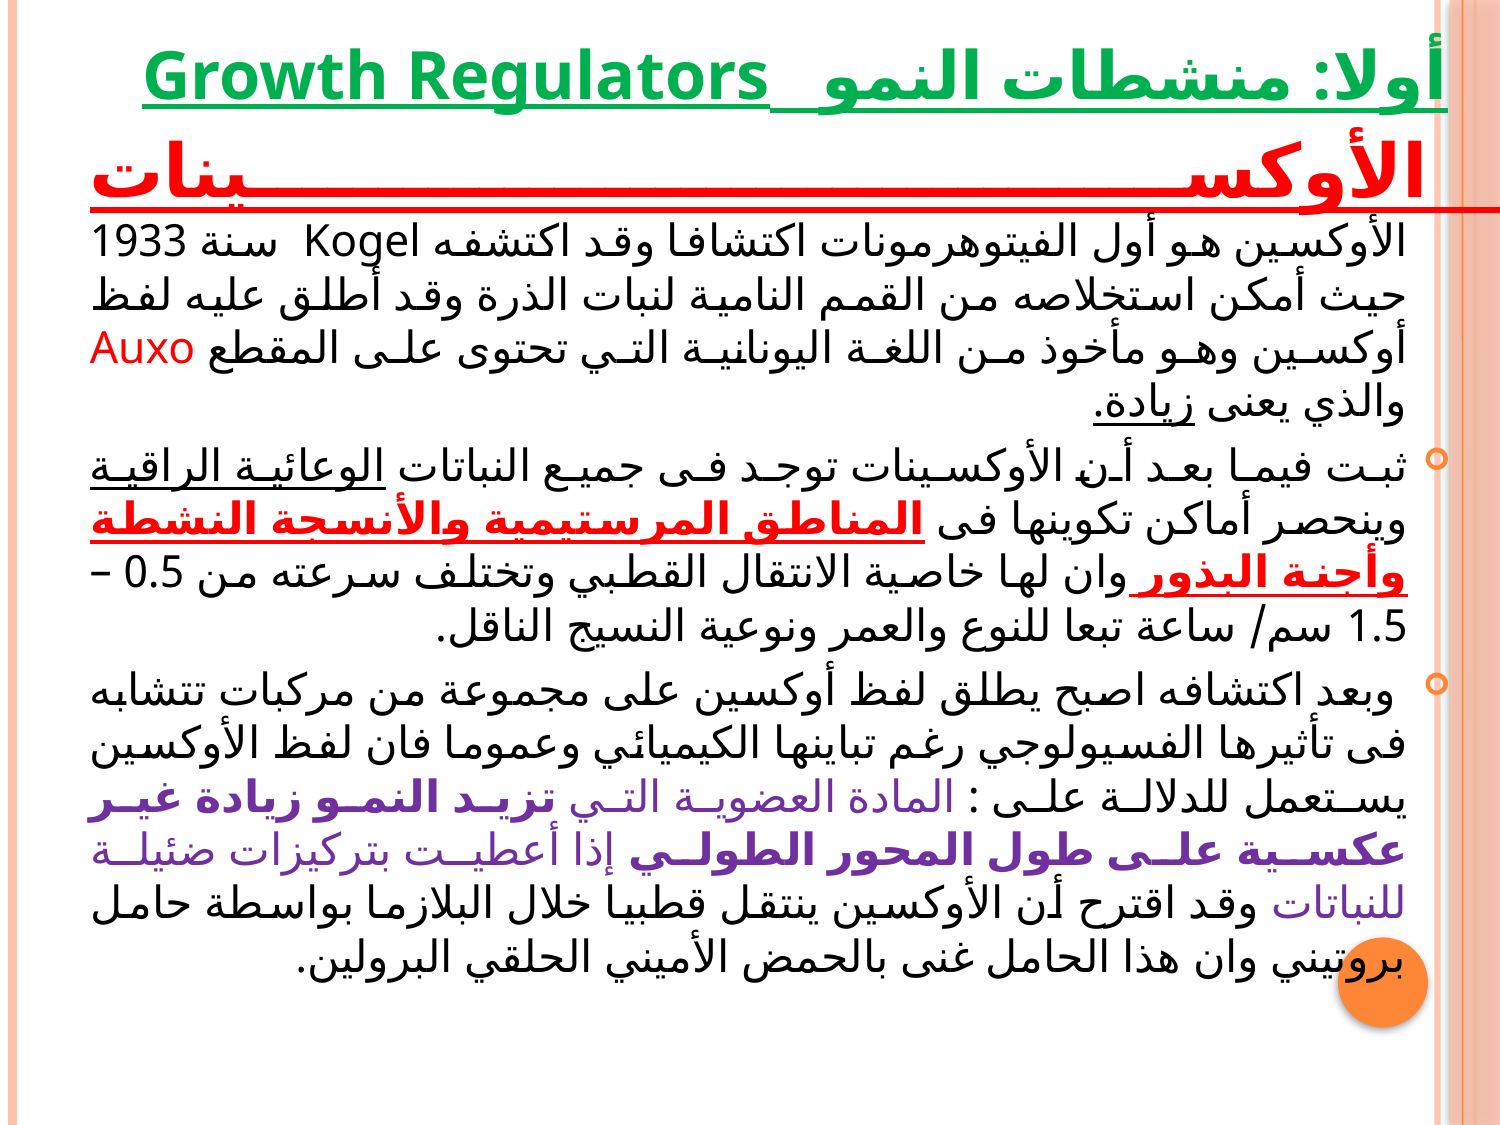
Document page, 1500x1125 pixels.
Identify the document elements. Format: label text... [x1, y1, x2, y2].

list أولا: منشطات النمو Growth Regulators الأوكسينات الأوكسين هو أول الفيتوهرمونات اكتشافا وقد اكتشفه Kogel سنة 1933 حيث أمكن استخلاصه من القمم النامية لنبات الذرة وقد أطلق عليه لفظ أوكسين وهو مأخوذ من اللغة اليونانية التي تحتوى على المقطع Auxo والذي يعنى زيادة. ثبت فيما بعد أن الأوكسينات توجد فى جميع النباتات الوعائية الراقية وينحصر أماكن تكوينها فى المناطق المرستيمية والأنسجة النشطة وأجنة البذور وان لها خاصية الانتقال القطبي وتختلف سرعته من 0.5 – 1.5 سم/ ساعة تبعا للنوع والعمر ونوعية النسيج الناقل. وبعد اكتشافه اصبح يطلق لفظ أوكسين على مجموعة من مركبات تتشابه فى تأثيرها الفسيولوجي رغم تباينها الكيميائي وعموما فان لفظ الأوكسين يستعمل للدلالة على : المادة العضوية التي تزيد النمو زيادة غير عكسية على طول المحور الطولي إذا أعطيت بتركيزات ضئيلة للنباتات وقد اقترح أن الأوكسين ينتقل قطبيا خلال البلازما بواسطة حامل بروتيني وان هذا الحامل غنى بالحمض الأميني الحلقي البرولين. [75, 24, 1463, 1005]
